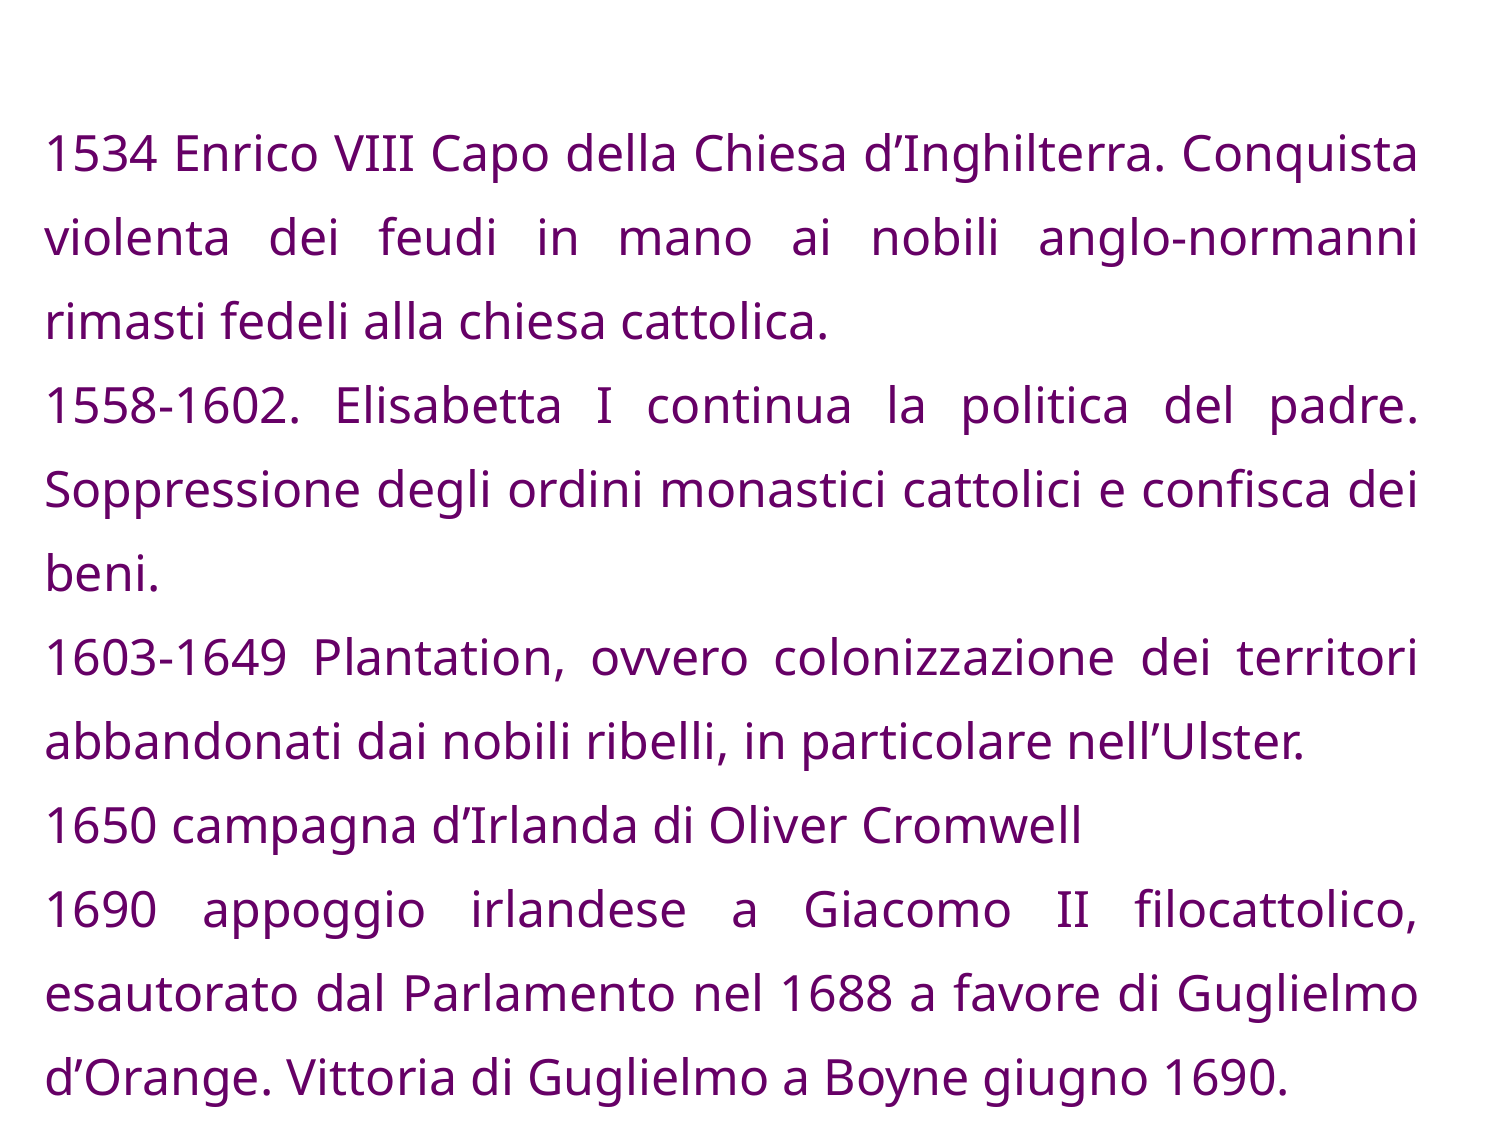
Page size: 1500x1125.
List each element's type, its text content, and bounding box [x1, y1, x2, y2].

list 1534 Enrico VIII Capo della Chiesa d’Inghilterra. Conquista violenta dei feudi in mano ai nobili anglo-normanni rimasti fedeli alla chiesa cattolica. 1558-1602. Elisabetta I continua la politica del padre. Soppressione degli ordini monastici cattolici e confisca dei beni. 1603-1649 Plantation, ovvero colonizzazione dei territori abbandonati dai nobili ribelli, in particolare nell’Ulster. 1650 campagna d’Irlanda di Oliver Cromwell 1690 appoggio irlandese a Giacomo II filocattolico, esautorato dal Parlamento nel 1688 a favore di Guglielmo d’Orange. Vittoria di Guglielmo a Boyne giugno 1690. [29, 90, 1435, 1029]
